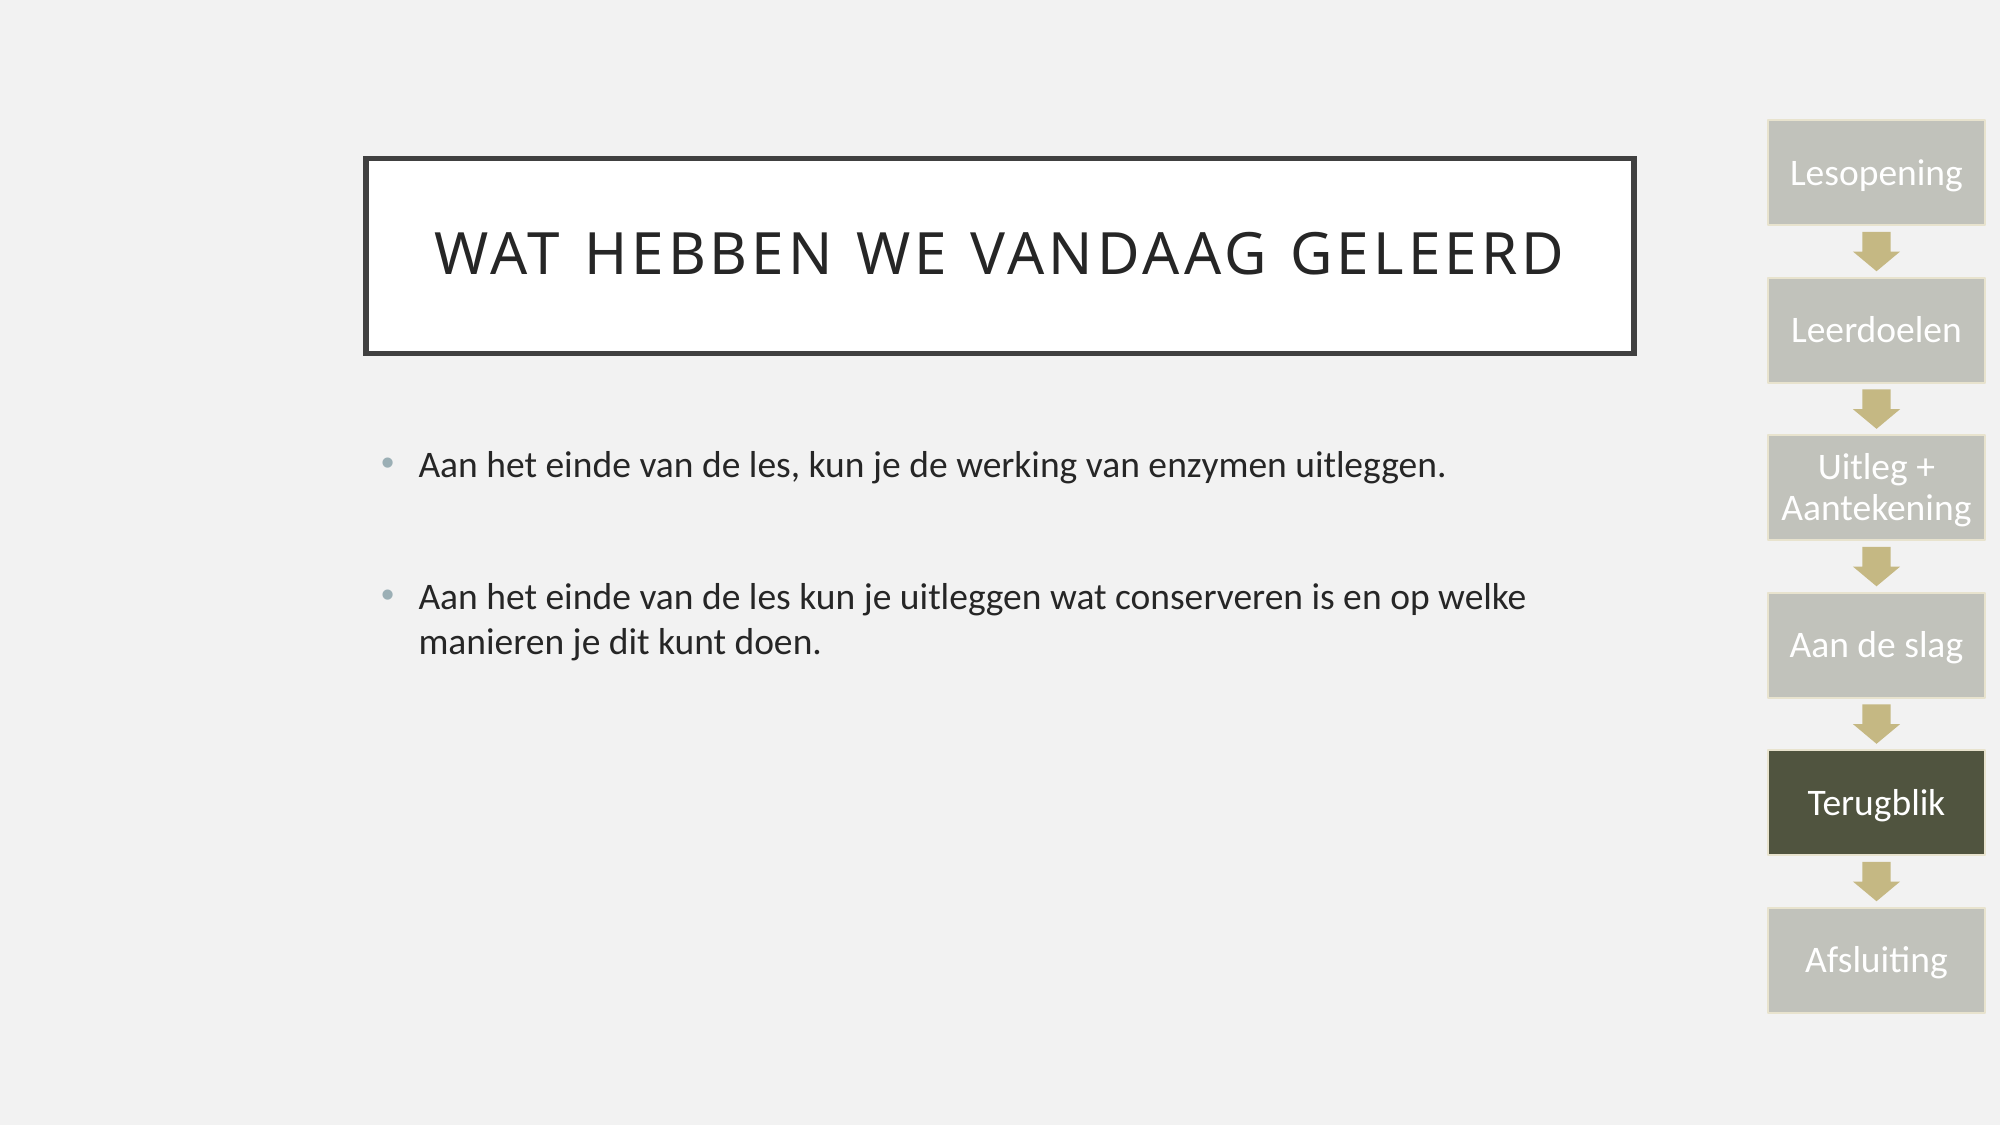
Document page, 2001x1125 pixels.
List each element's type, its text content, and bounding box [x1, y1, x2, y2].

list Aan het einde van de les, kun je de werking van enzymen uitleggen. Aan het einde van de les kun je uitleggen wat conserveren is en op welke manieren je dit kunt doen. [366, 432, 1634, 1037]
title Wat hebben we vandaag geleerd [363, 156, 1637, 356]
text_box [1753, 119, 2000, 1014]
